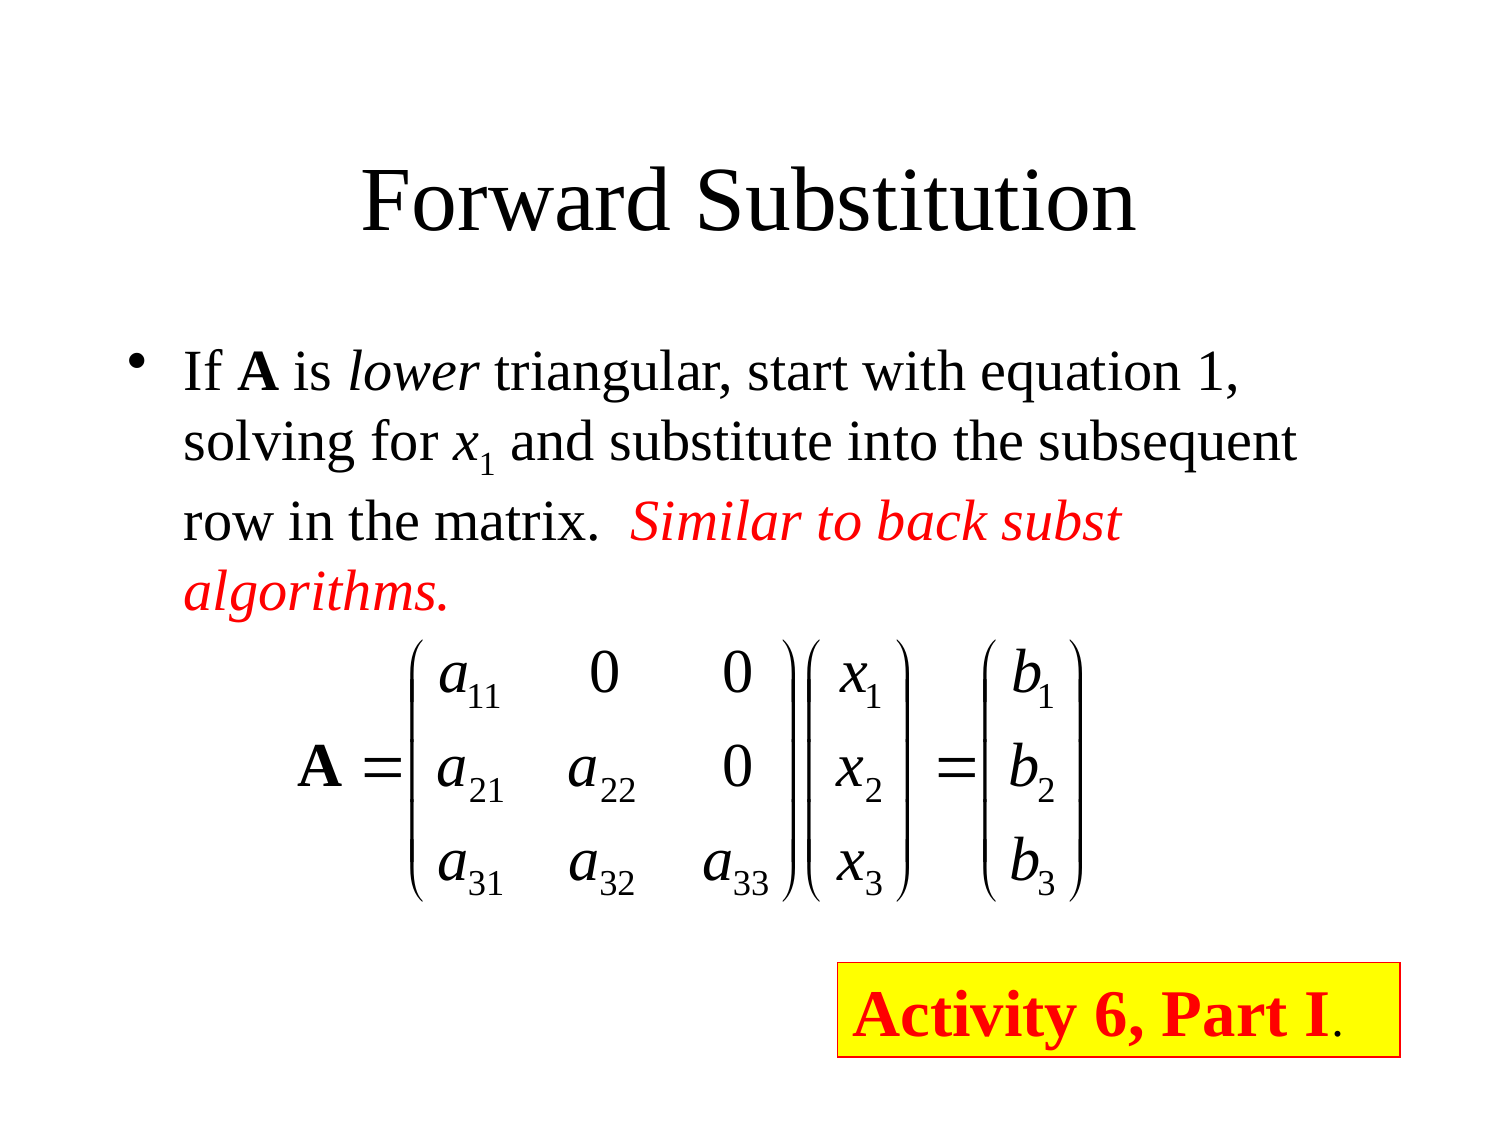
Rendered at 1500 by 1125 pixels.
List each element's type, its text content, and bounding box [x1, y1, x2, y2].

list If A is lower triangular, start with equation 1, solving for x1 and substitute into the subsequent row in the matrix. Similar to back subst algorithms. [112, 324, 1388, 1001]
text_box Activity 6, Part I. [837, 962, 1400, 1058]
title Forward Substitution [112, 99, 1388, 288]
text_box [287, 624, 1101, 917]
